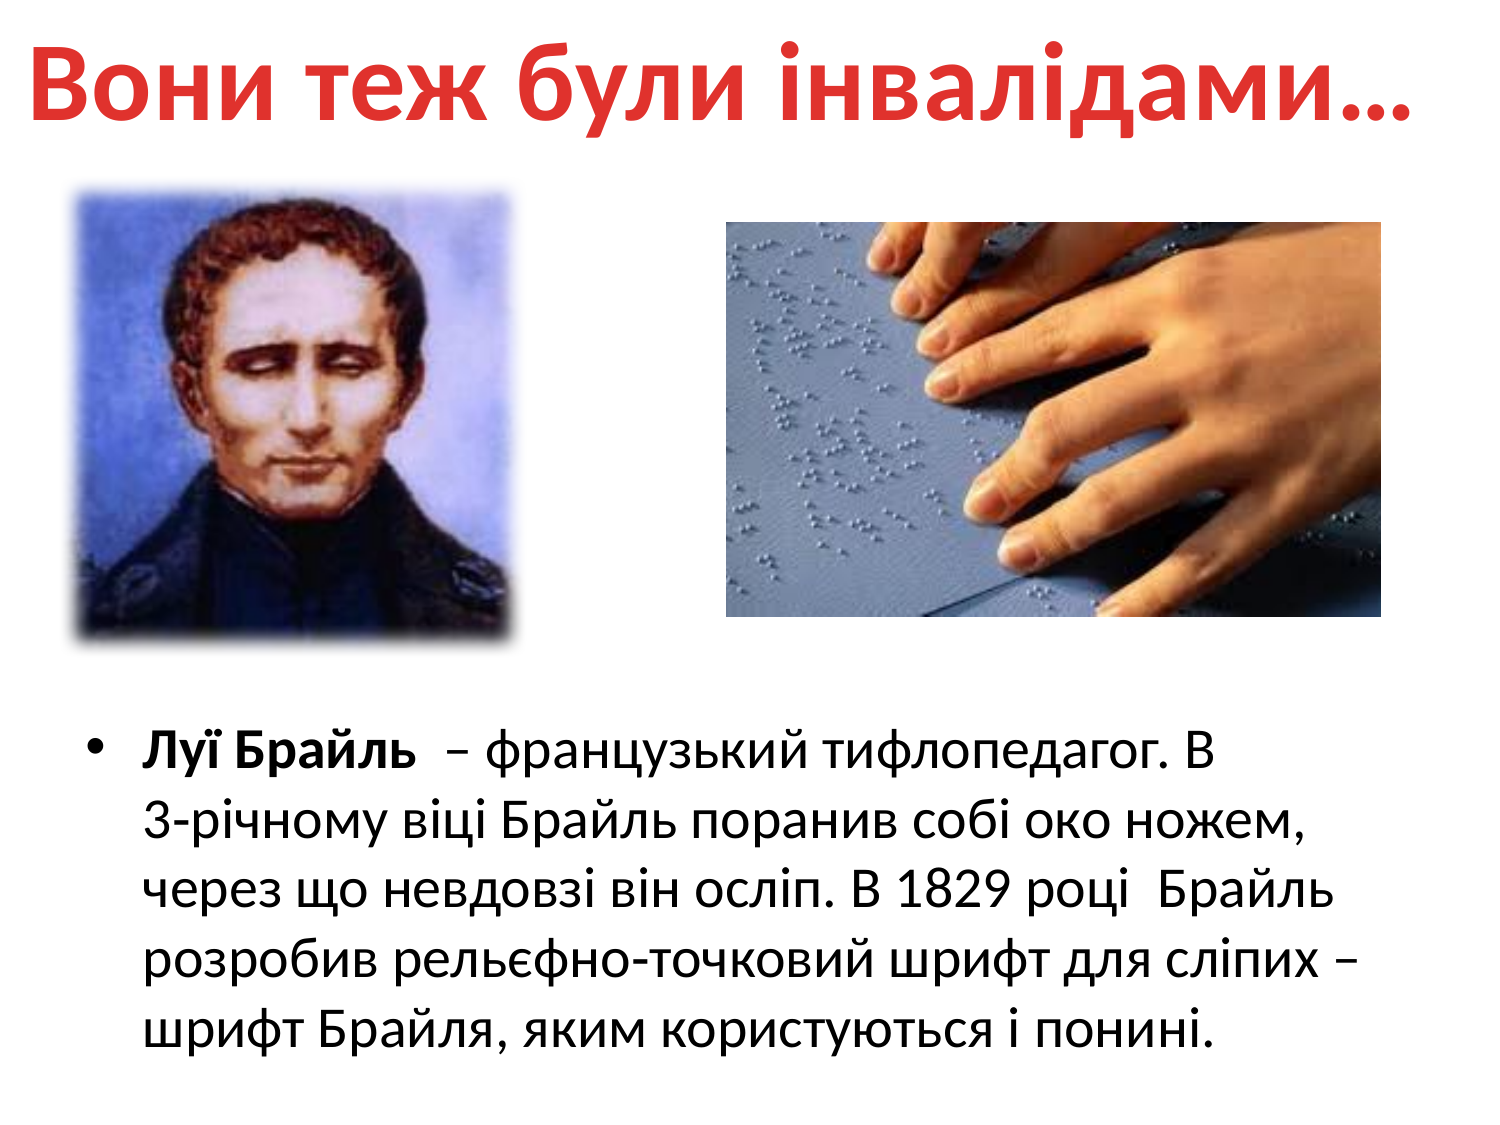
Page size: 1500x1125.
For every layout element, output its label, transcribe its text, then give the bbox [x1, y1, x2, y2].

text_box Вони теж були інвалідами… [12, 0, 1434, 150]
list Луї Брайль – французький тифлопедагог. В 3‑річному віці Брайль поранив собі око ножем, через що невдовзі він осліп. В 1829 році Брайль розробив рельєфно‑точковий шрифт для сліпих – шрифт Брайля, яким користуються і понині. [70, 703, 1421, 1074]
picture [58, 175, 528, 659]
picture [726, 222, 1381, 617]
